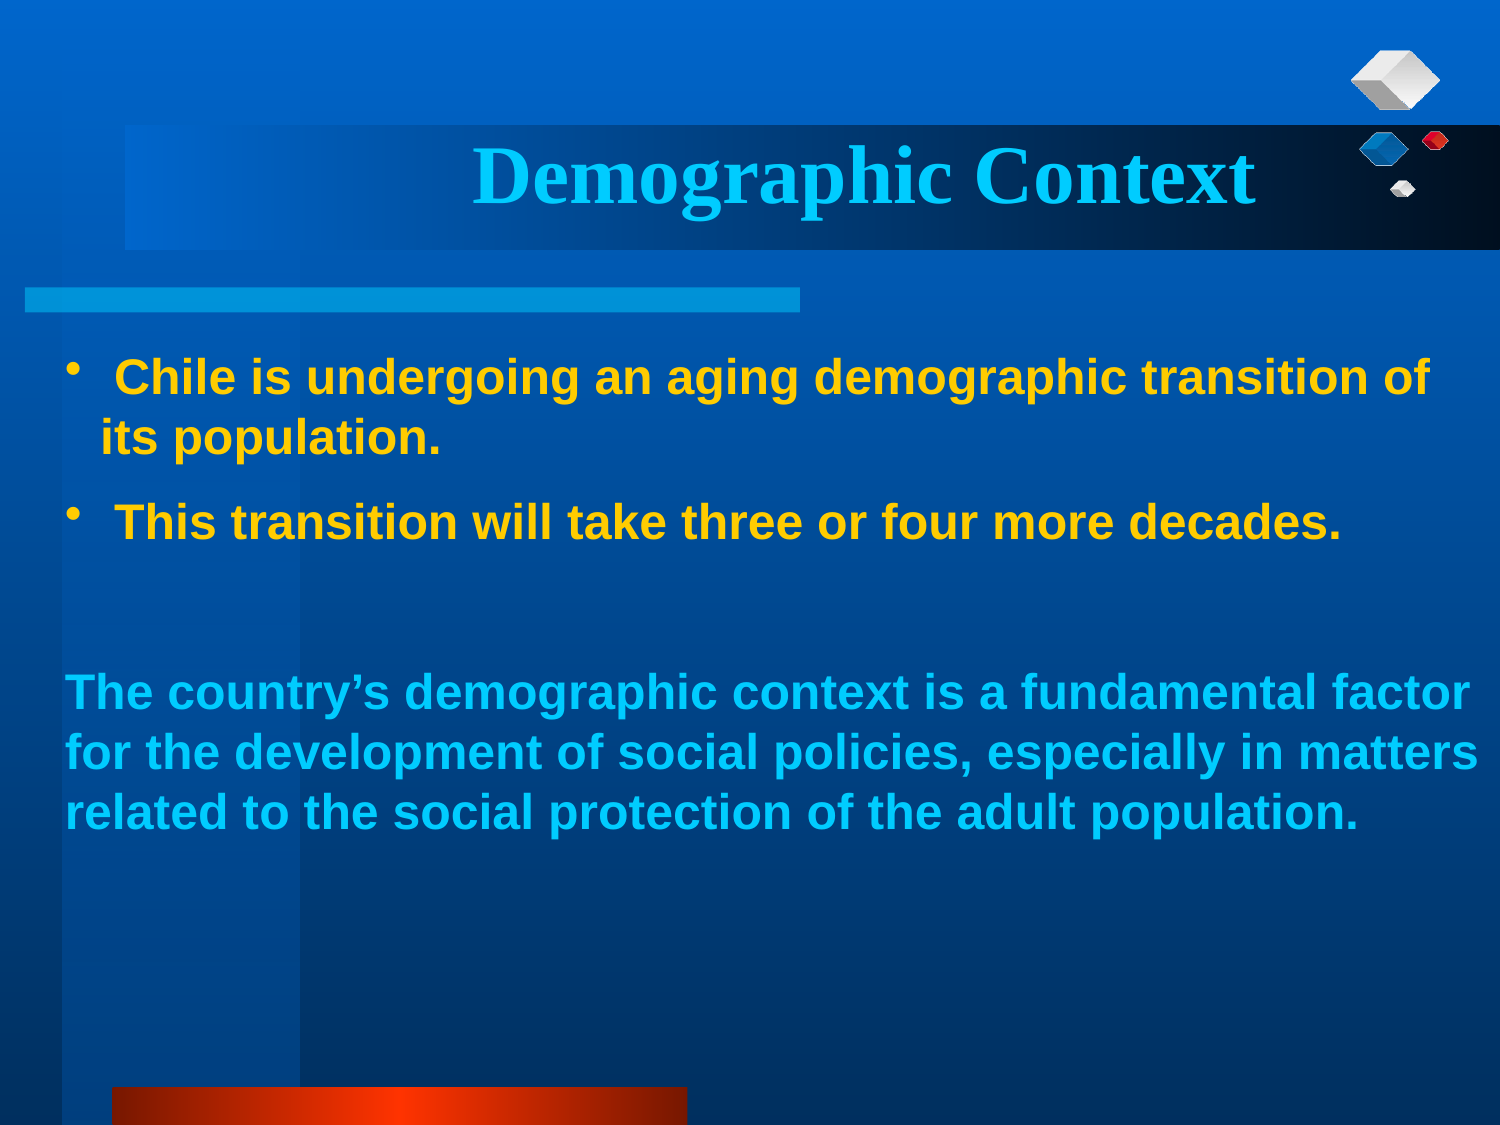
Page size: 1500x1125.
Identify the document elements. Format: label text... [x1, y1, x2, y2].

text_box [1025, 37, 1438, 275]
text_box Demographic Context [337, 112, 1413, 228]
text_box Chile is undergoing an aging demographic transition of its population. This transition will take three or four more decades. The country’s demographic context is a fundamental factor for the development of social policies, especially in matters related to the social protection of the adult population. [50, 337, 1500, 933]
picture [1438, 49, 1449, 208]
